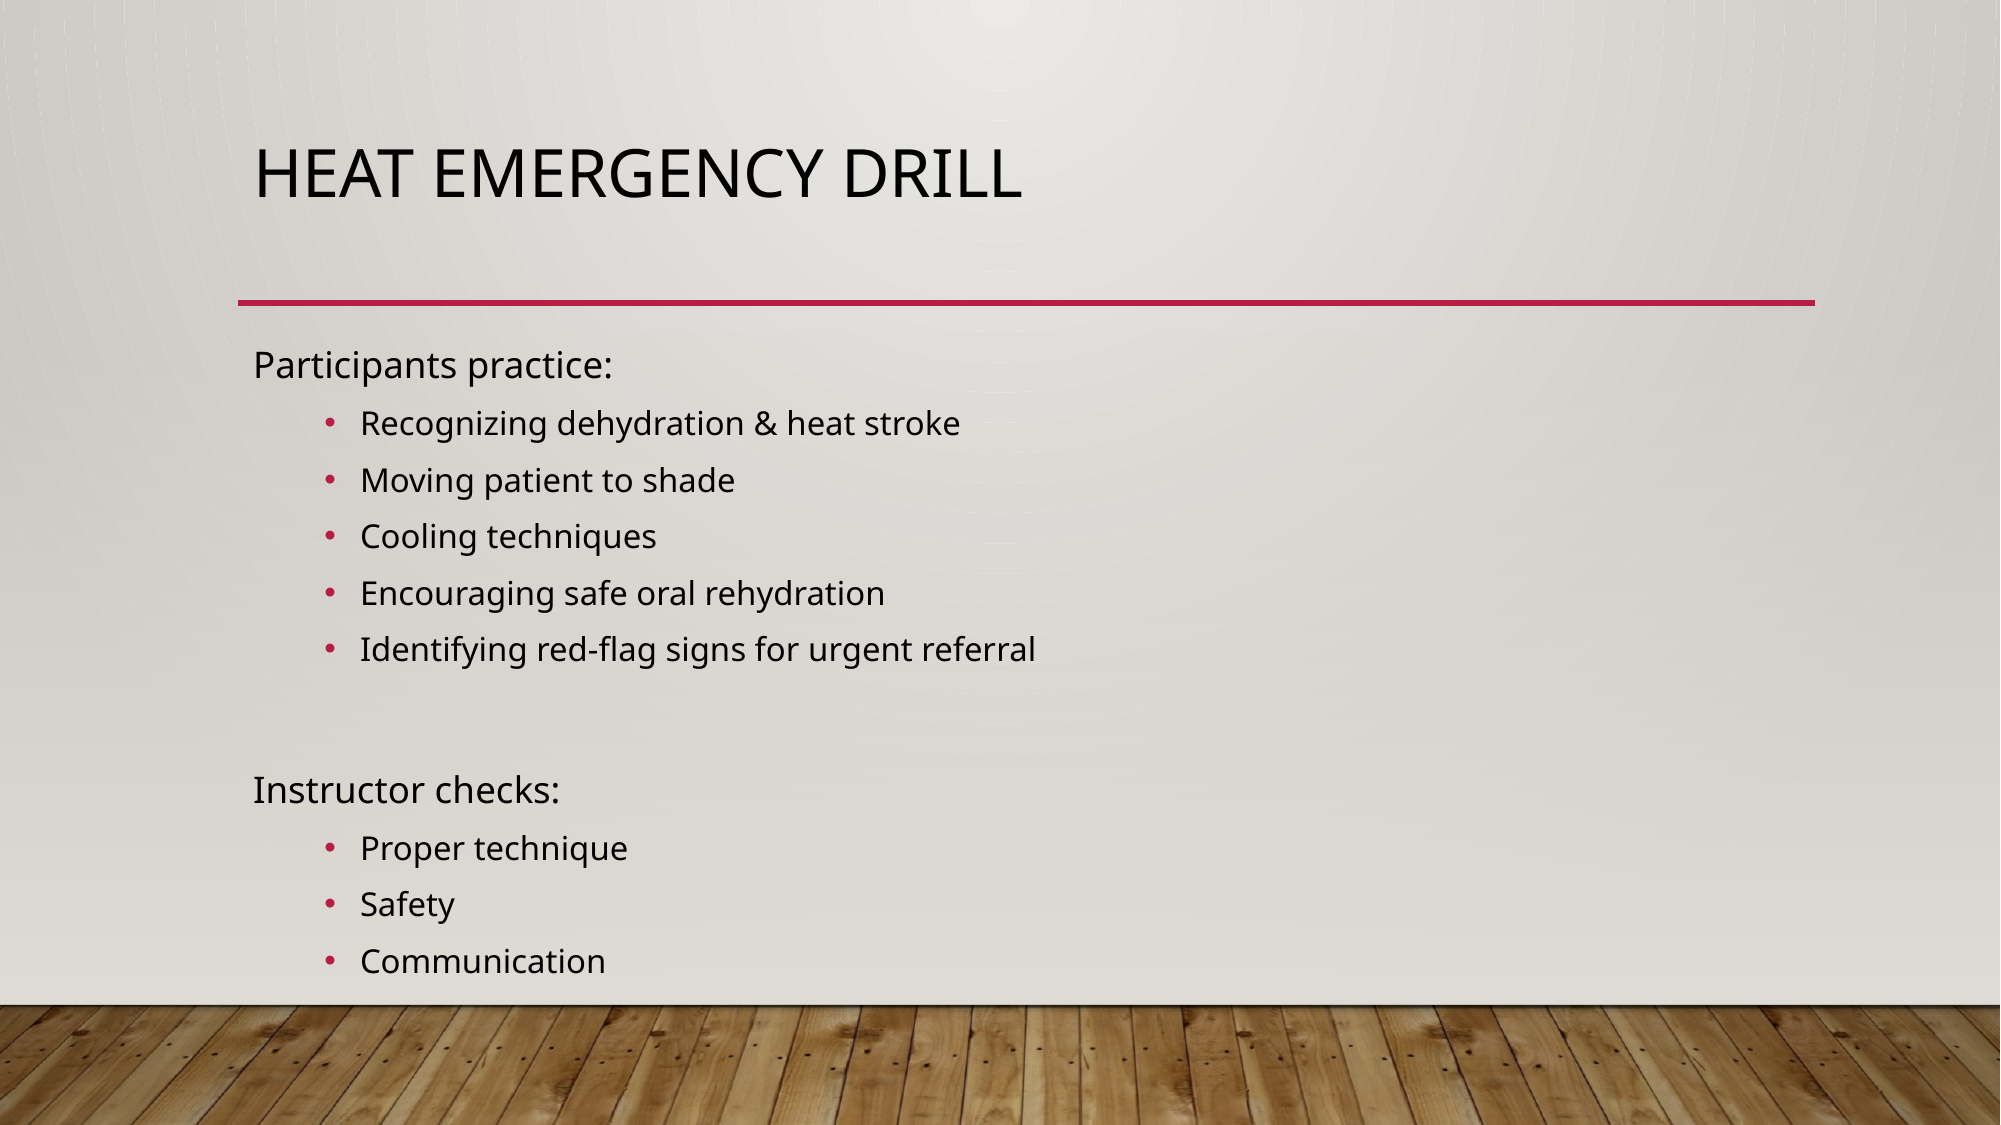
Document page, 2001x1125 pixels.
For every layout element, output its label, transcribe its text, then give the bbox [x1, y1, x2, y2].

list Participants practice: Recognizing dehydration & heat stroke Moving patient to shade Cooling techniques Encouraging safe oral rehydration Identifying red-flag signs for urgent referral Instructor checks: Proper technique Safety Communication [238, 325, 1814, 993]
picture [0, 1005, 2000, 1125]
title Heat Emergency Drill [238, 131, 1814, 305]
